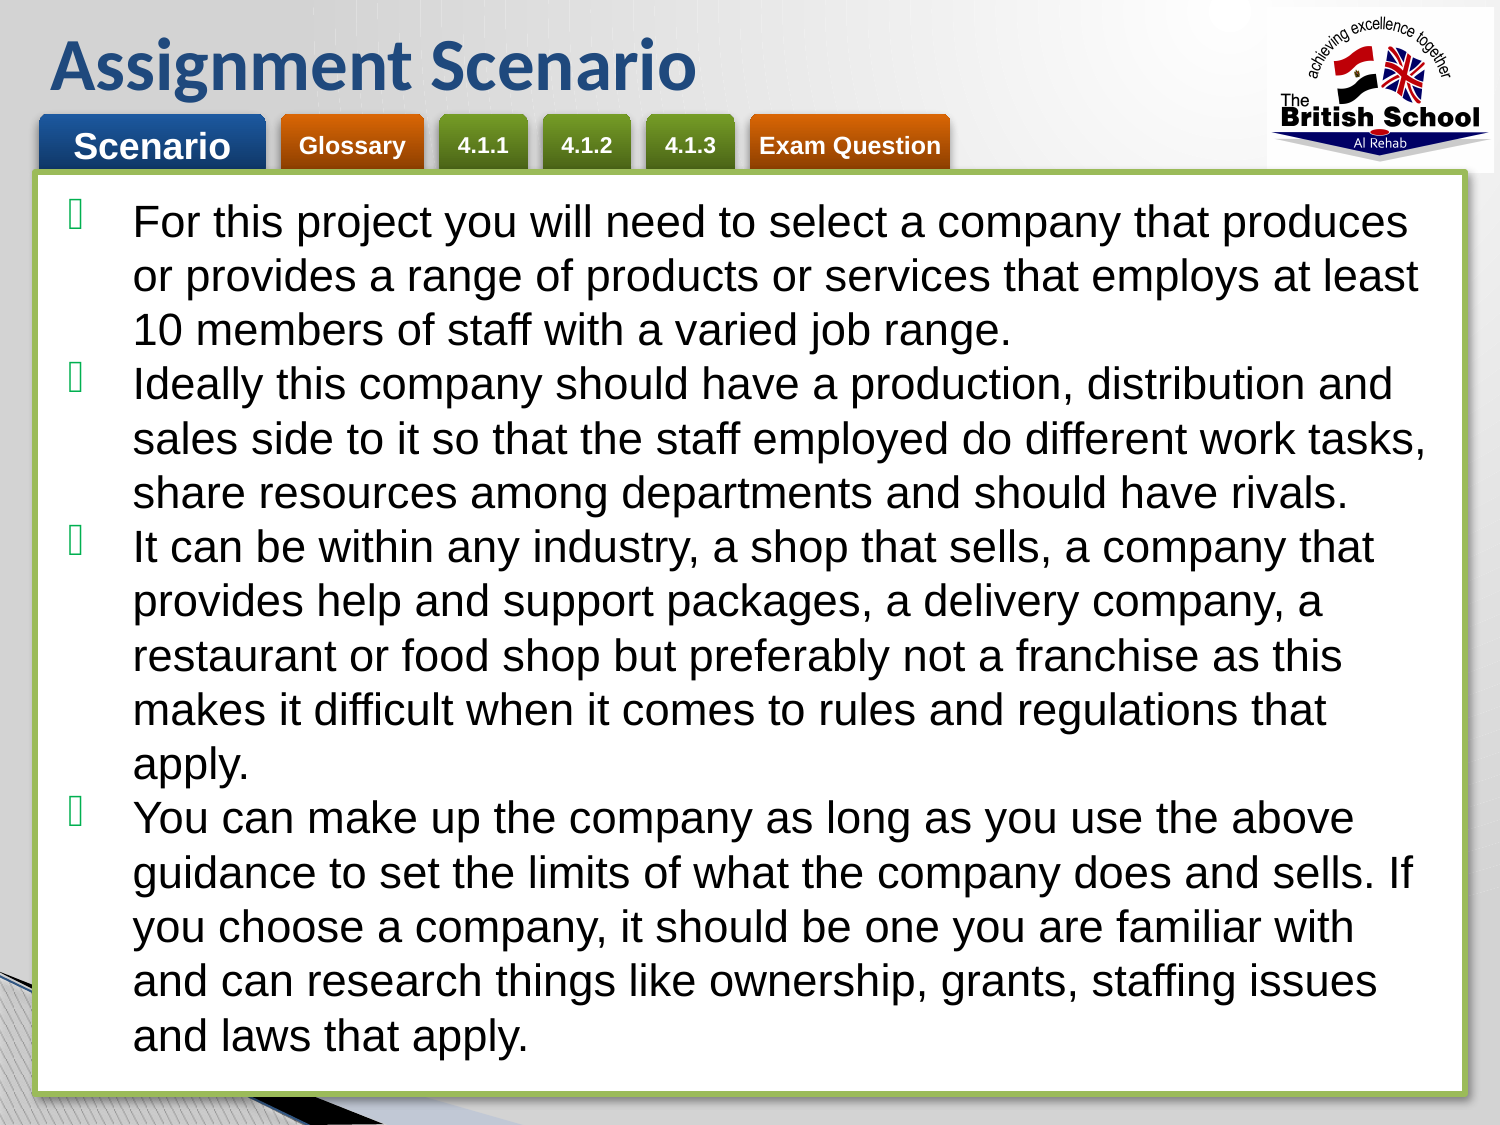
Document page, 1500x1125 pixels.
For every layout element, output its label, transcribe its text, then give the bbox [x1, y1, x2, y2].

text_box For this project you will need to select a company that produces or provides a range of products or services that employs at least 10 members of staff with a varied job range. Ideally this company should have a production, distribution and sales side to it so that the staff employed do different work tasks, share resources among departments and should have rivals. It can be within any industry, a shop that sells, a company that provides help and support packages, a delivery company, a restaurant or food shop but preferably not a franchise as this makes it difficult when it comes to rules and regulations that apply. You can make up the company as long as you use the above guidance to set the limits of what the company does and sells. If you choose a company, it should be one you are familiar with and can research things like ownership, grants, staffing issues and laws that apply. [53, 184, 1447, 1068]
title Assignment Scenario [35, 0, 1247, 122]
picture [281, 1114, 303, 1125]
picture [1267, 7, 1495, 173]
